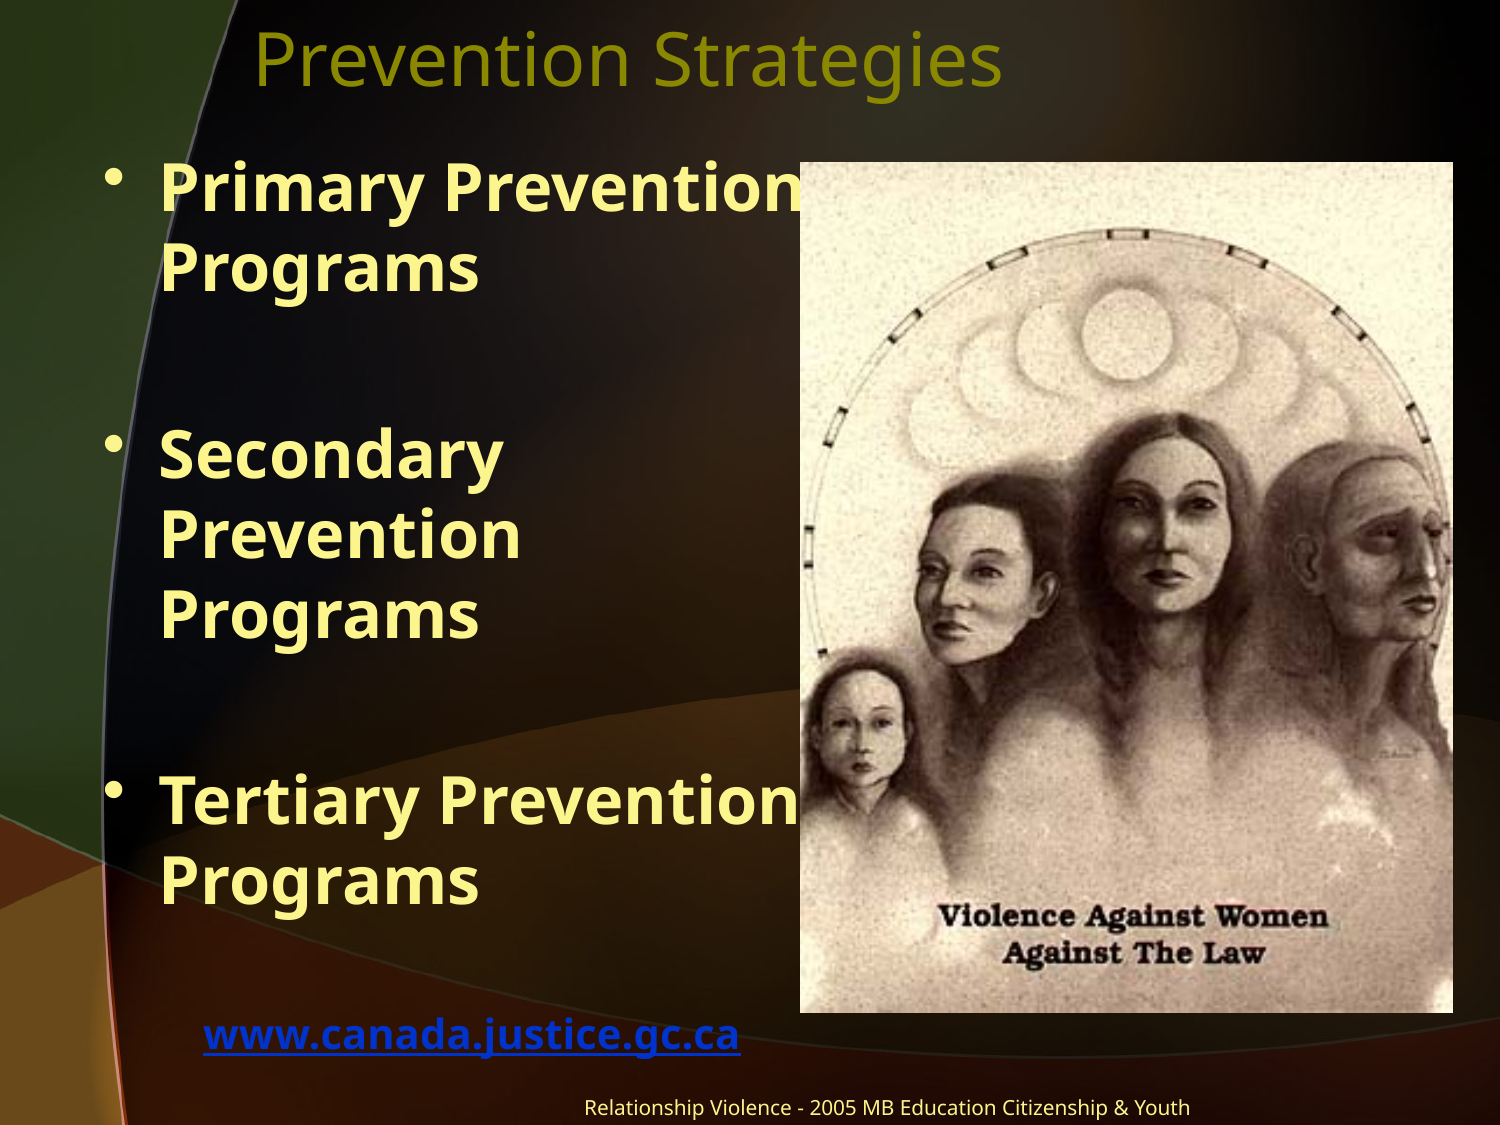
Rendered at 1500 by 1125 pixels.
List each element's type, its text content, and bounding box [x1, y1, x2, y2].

footer Relationship Violence - 2005 MB Education Citizenship & Youth [512, 1087, 1263, 1125]
list Primary Prevention Programs Secondary Prevention Programs Tertiary Prevention Programs www.canada.justice.gc.ca [87, 137, 857, 1063]
picture [0, 0, 1500, 1125]
title Prevention Strategies [237, 0, 1500, 113]
